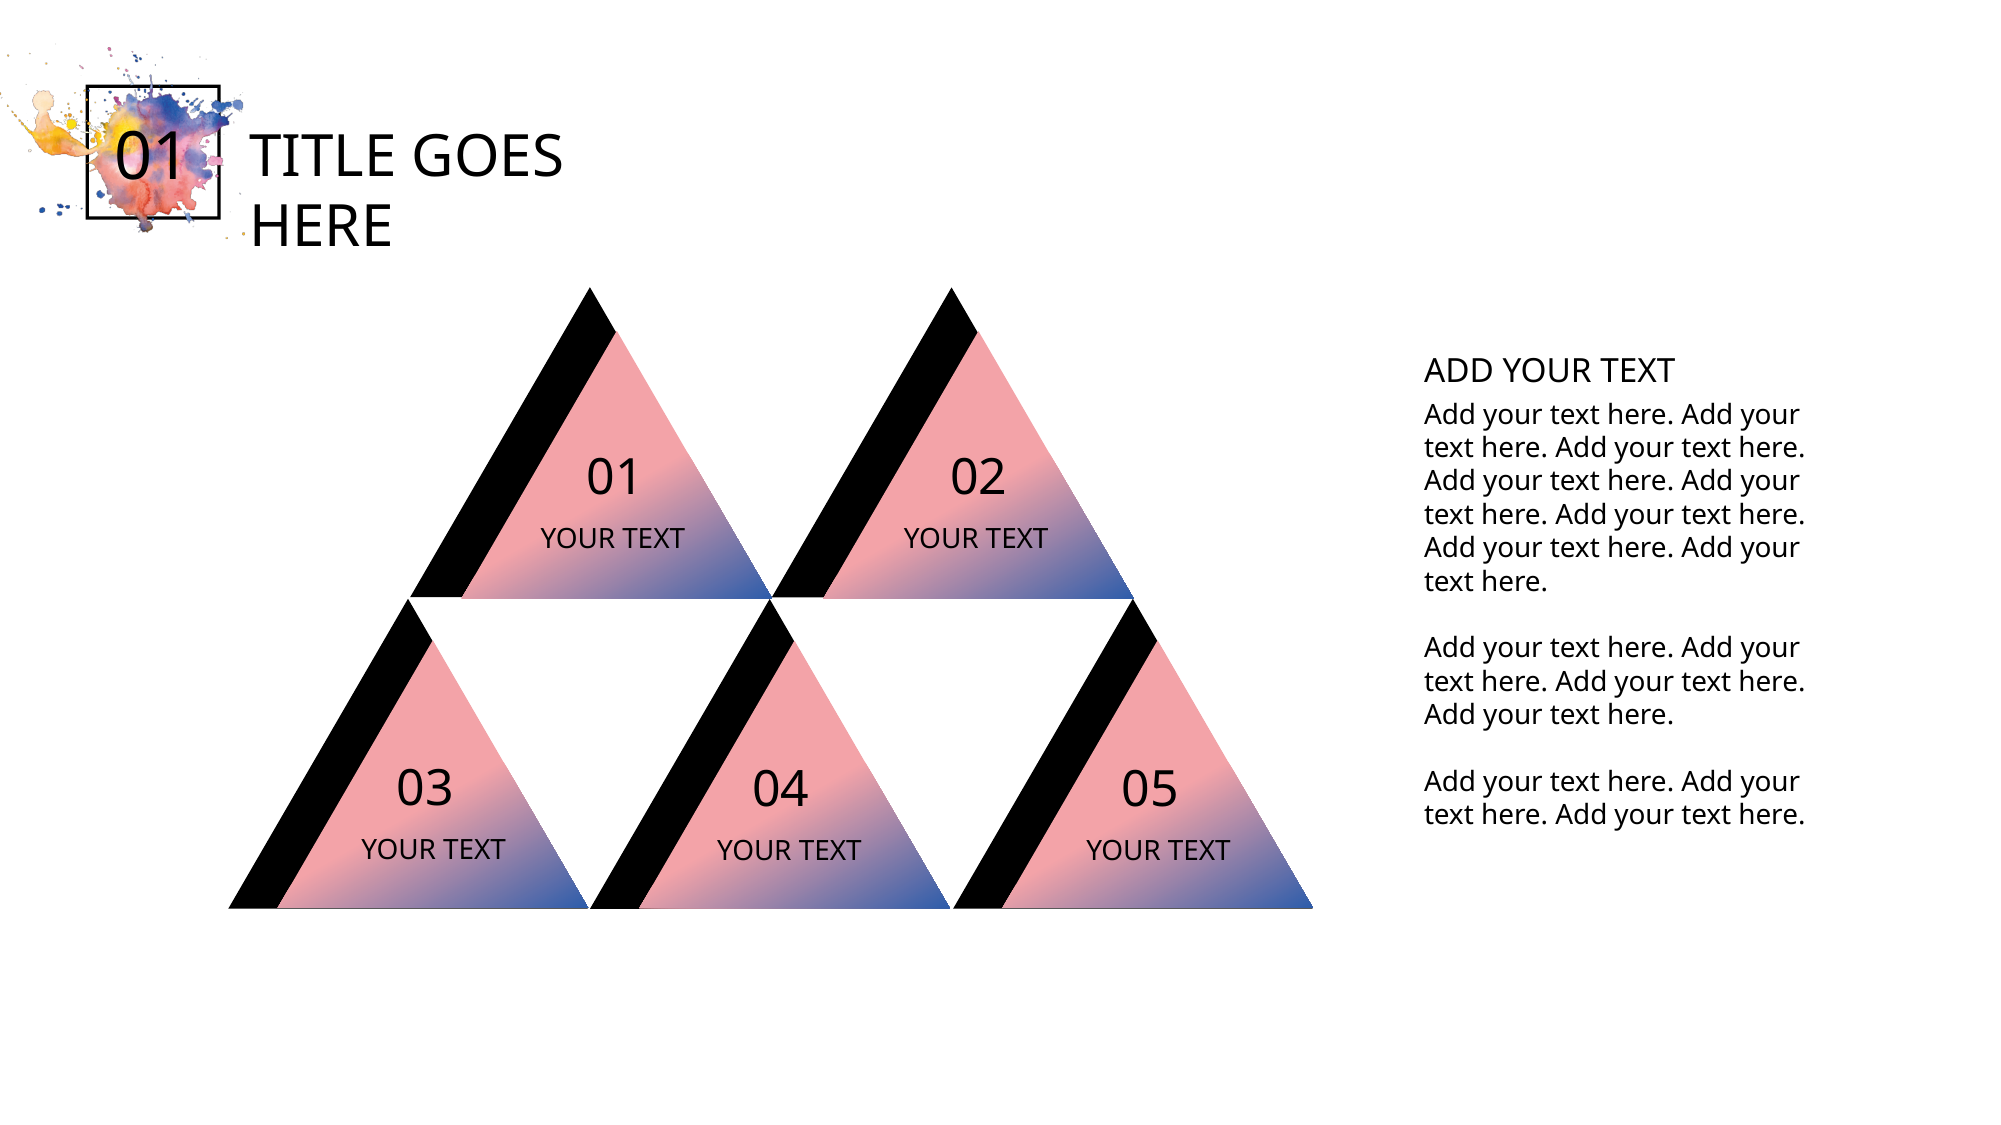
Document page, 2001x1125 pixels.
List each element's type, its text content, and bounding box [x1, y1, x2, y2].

text_box YOUR TEXT [525, 513, 700, 562]
text_box 02 [934, 437, 1022, 512]
text_box [1000, 638, 1315, 909]
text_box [0, 42, 680, 240]
text_box YOUR TEXT [889, 513, 1064, 562]
text_box [409, 285, 616, 599]
text_box ADD YOUR TEXT [1409, 341, 1752, 388]
text_box 01 [571, 437, 659, 512]
text_box [770, 285, 977, 599]
text_box YOUR TEXT [1071, 824, 1246, 873]
text_box [637, 638, 951, 910]
text_box [951, 596, 1315, 910]
text_box 05 [1106, 748, 1194, 824]
text_box [459, 328, 771, 600]
text_box Add your text here. Add your text here. Add your text here. Add your text here. Add your text here. Add your text here. Add your text here. Add your text here. Add your text here. Add your text here. Add your text here. Add your text here. Add your text here. Add your text here. Add your text here. [1409, 388, 1829, 838]
text_box [588, 596, 952, 911]
text_box YOUR TEXT [346, 824, 521, 873]
text_box 03 [381, 748, 469, 824]
text_box YOUR TEXT [702, 824, 877, 873]
text_box [275, 638, 589, 909]
text_box [226, 596, 588, 910]
text_box 04 [737, 748, 825, 824]
text_box [821, 329, 1134, 600]
